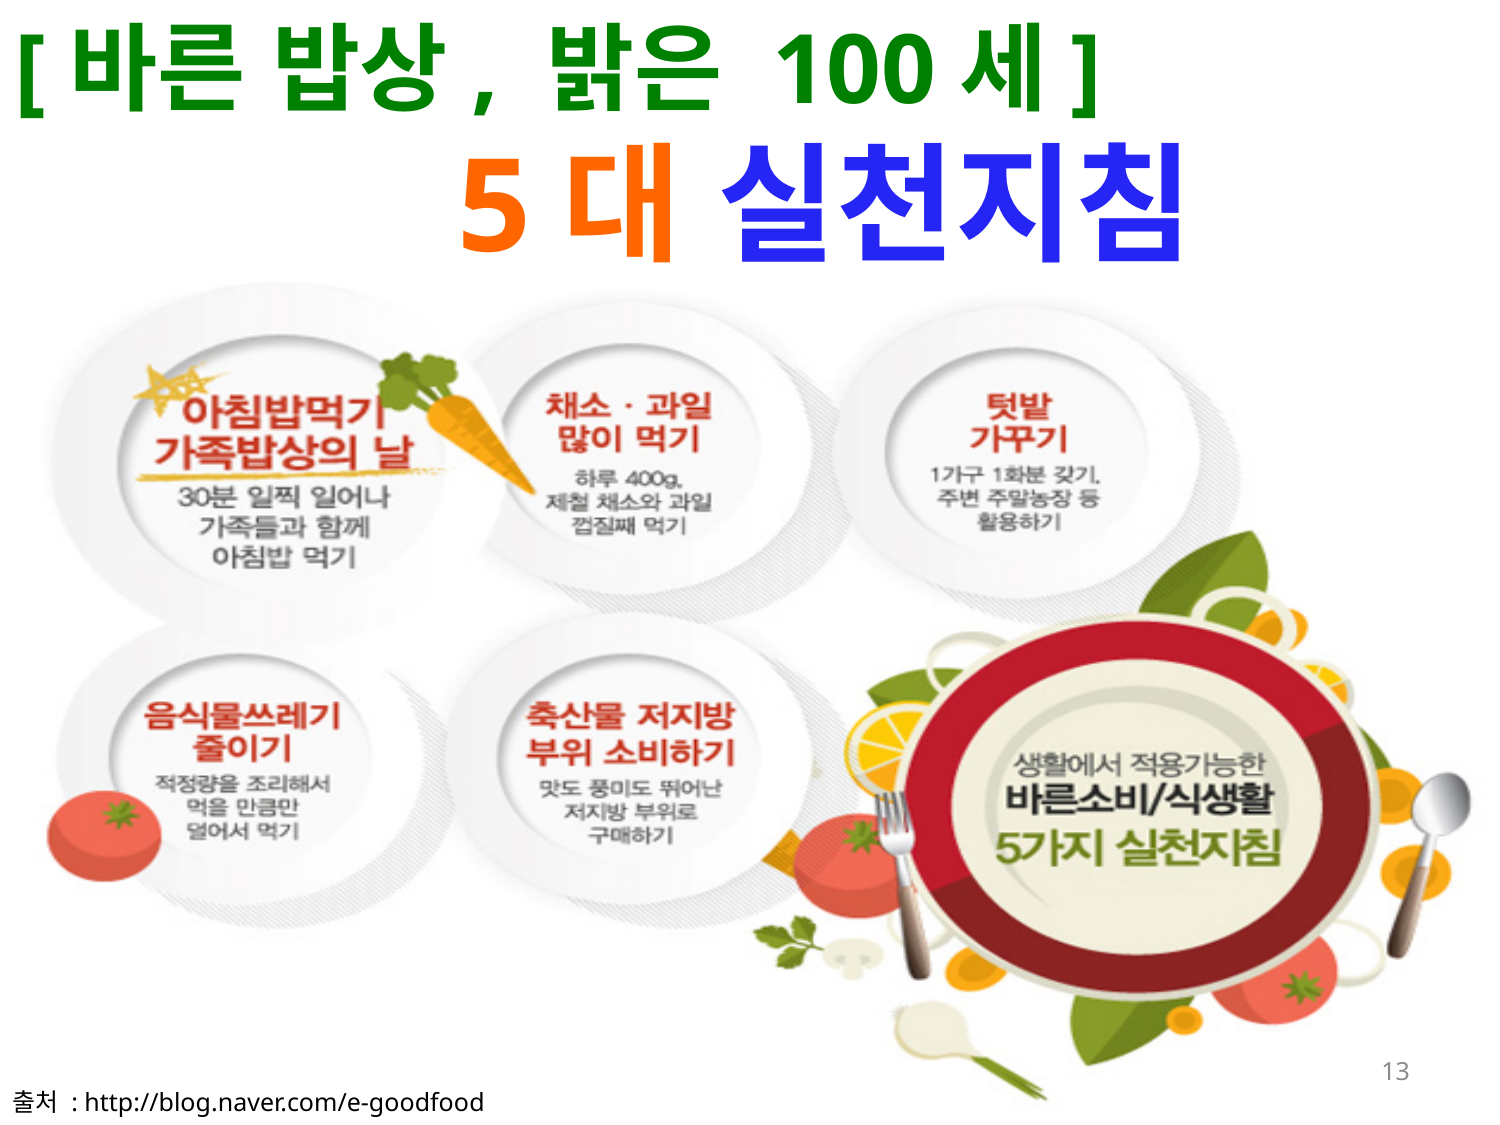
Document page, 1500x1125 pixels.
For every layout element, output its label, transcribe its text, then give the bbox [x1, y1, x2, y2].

picture [0, 243, 1497, 1125]
text_box [바른 밥상, 밝은 100세] 5대 실천지침 [0, 0, 1500, 246]
